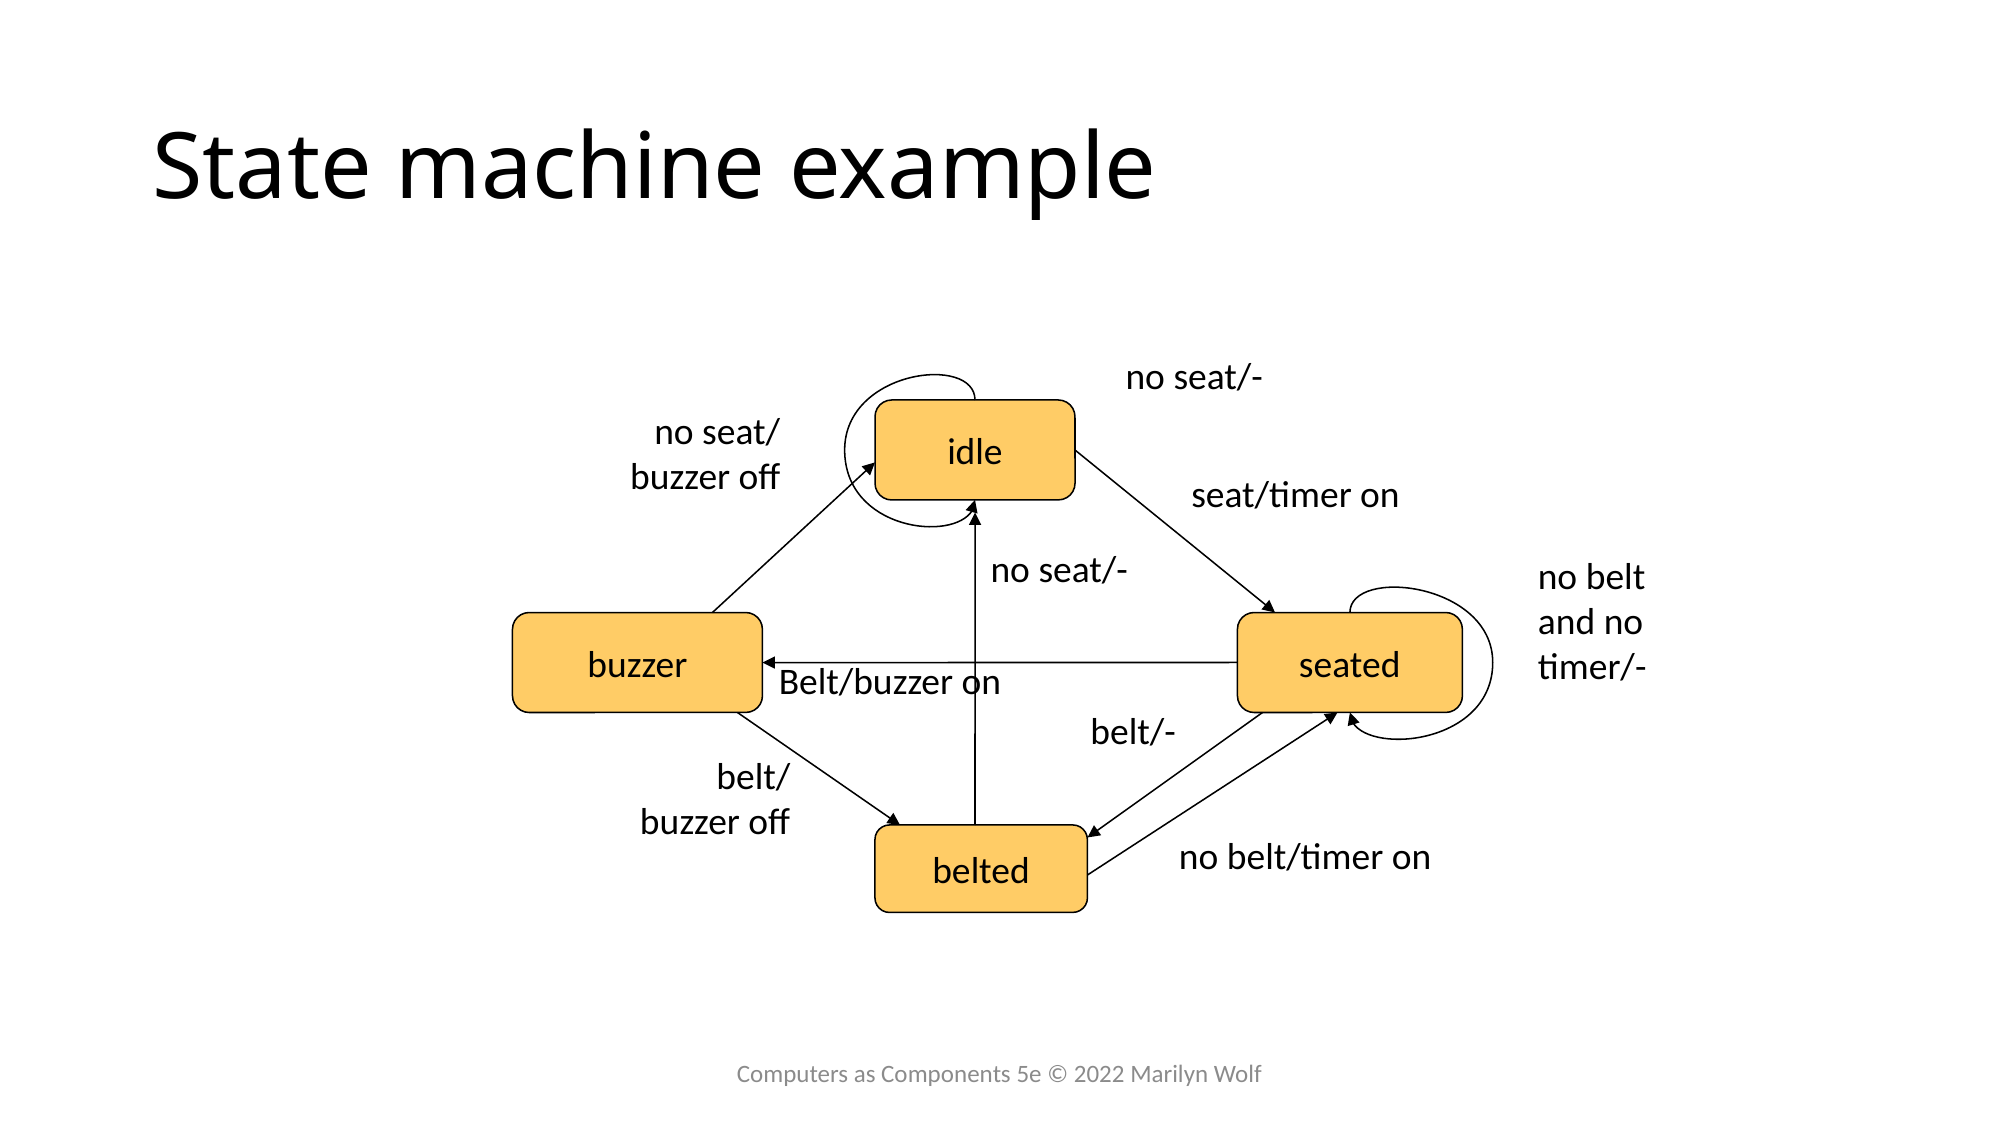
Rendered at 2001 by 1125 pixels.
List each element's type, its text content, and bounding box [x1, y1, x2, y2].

text_box [1087, 712, 1263, 838]
text_box idle [875, 399, 1076, 500]
text_box seat/timer on [1176, 462, 1415, 523]
text_box [712, 462, 875, 613]
text_box no seat/ buzzer off [615, 399, 796, 505]
text_box Belt/buzzer on [763, 649, 1017, 710]
title State machine example [137, 59, 1863, 278]
footer Computers as Components 5e © 2022 Marilyn Wolf [662, 1042, 1338, 1103]
text_box [805, 759, 901, 826]
text_box [1074, 449, 1276, 613]
text_box no seat/- [975, 537, 1144, 598]
text_box belted [874, 824, 1088, 913]
text_box no belt and no timer/- [1523, 544, 1662, 694]
text_box [1165, 712, 1338, 824]
text_box belt/- [1075, 699, 1191, 760]
text_box buzzer [512, 612, 763, 713]
text_box no seat/- [1110, 344, 1279, 404]
text_box belt/ buzzer off [624, 744, 805, 849]
text_box [968, 512, 982, 649]
text_box no belt/timer on [1164, 824, 1447, 885]
text_box seated [1237, 612, 1463, 713]
